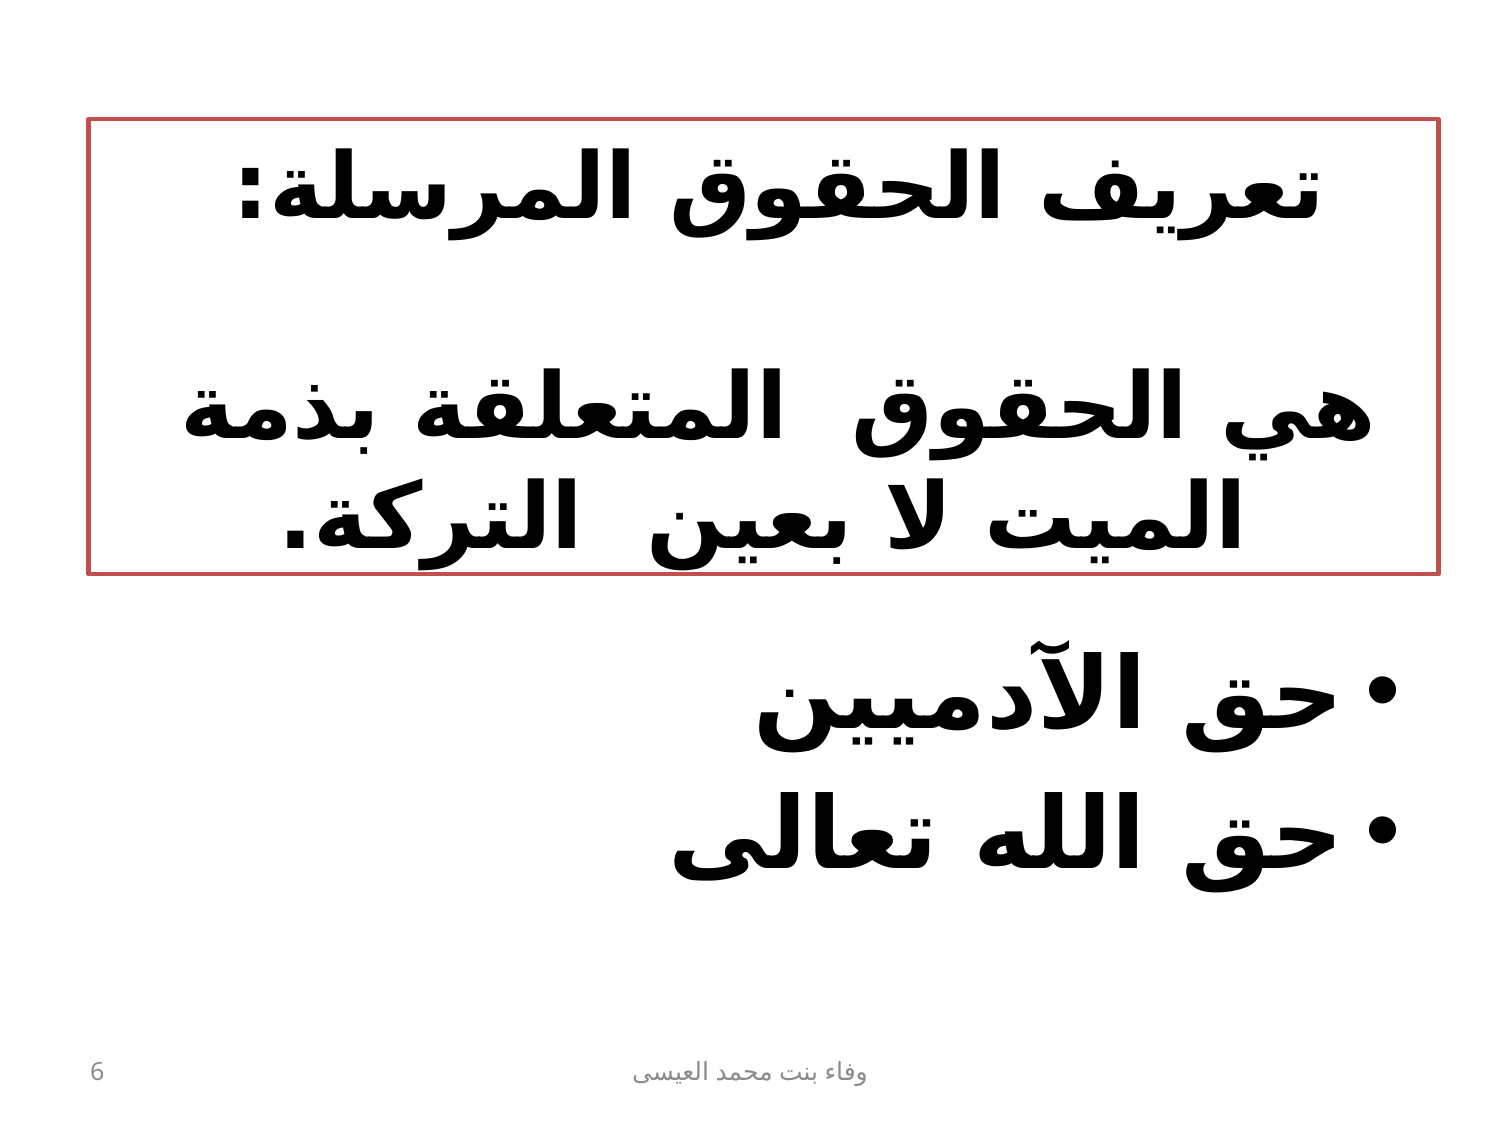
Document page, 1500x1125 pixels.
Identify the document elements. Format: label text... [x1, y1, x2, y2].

footer وفاء بنت محمد العيسى [512, 1042, 988, 1103]
list حق الآدميين حق الله تعالى [64, 621, 1415, 1125]
slide_number 6 [75, 1042, 425, 1103]
title تعريف الحقوق المرسلة: هي الحقوق المتعلقة بذمة الميت لا بعين التركة. [86, 117, 1441, 576]
